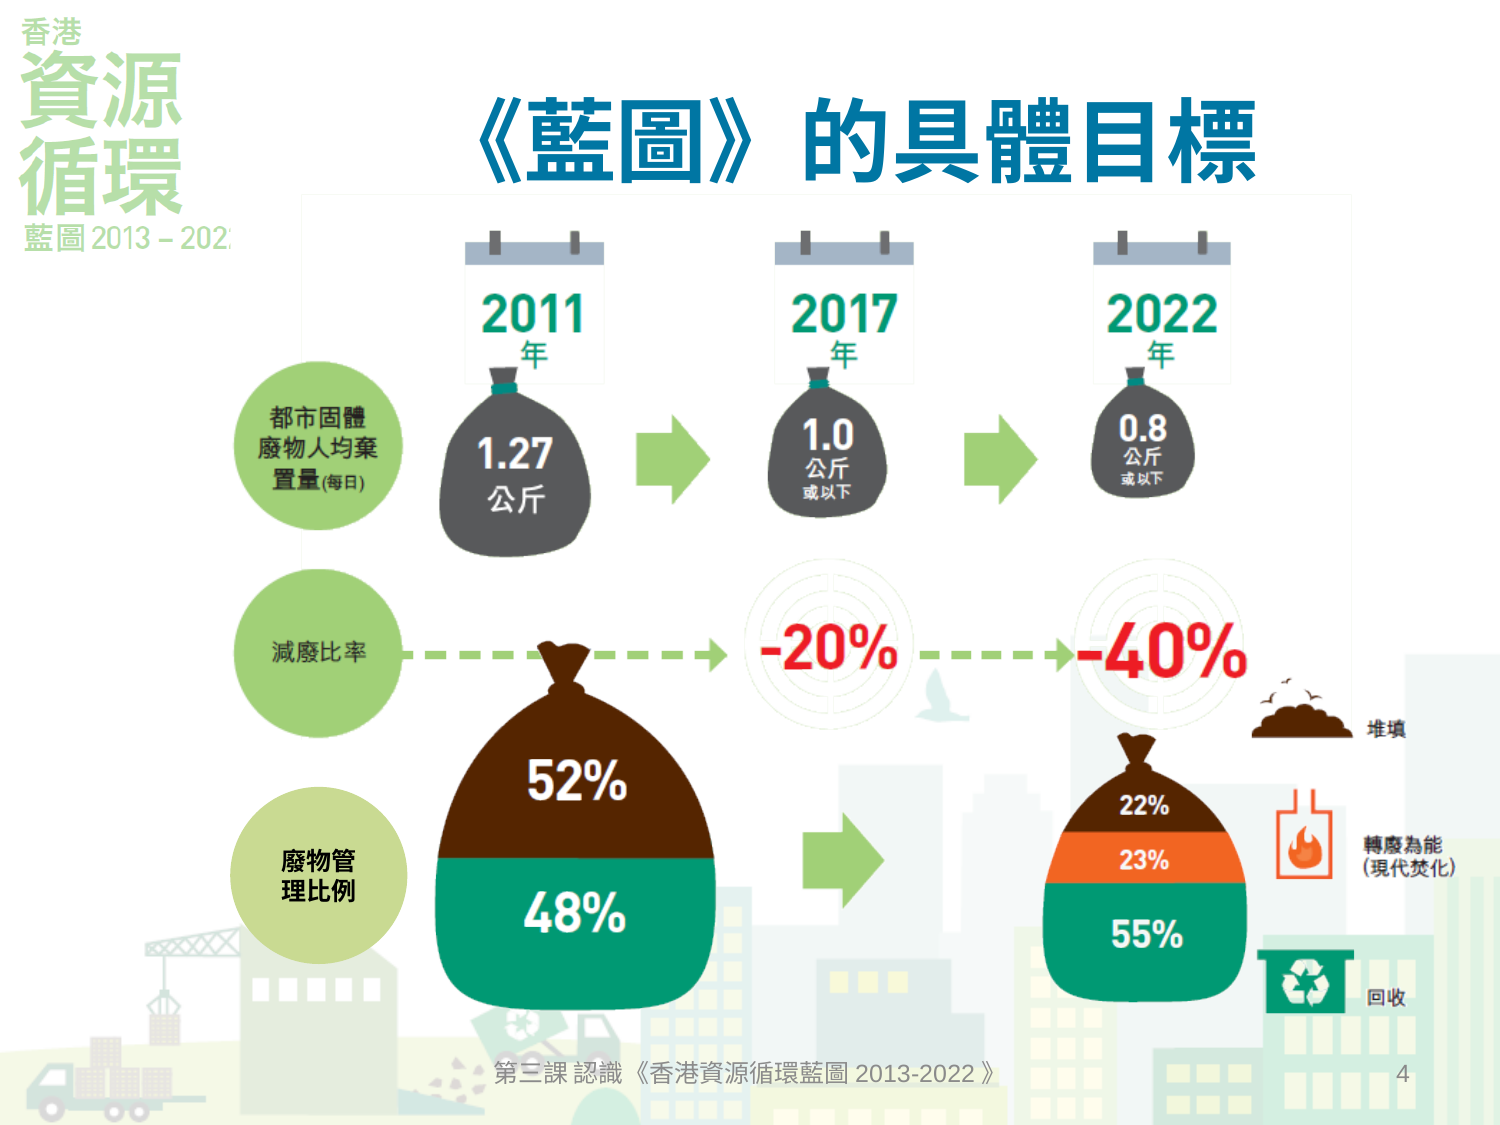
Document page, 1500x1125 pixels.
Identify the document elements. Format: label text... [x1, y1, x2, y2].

picture [796, 786, 892, 965]
title 《藍圖》的具體目標 [265, 44, 1426, 233]
footer 第三課 認識《香港資源循環藍圖2013-2022》 [442, 1042, 1058, 1103]
text_box 廢物管理比例 [228, 784, 410, 967]
slide_number 4 [1074, 1042, 1425, 1103]
picture [229, 192, 1459, 1036]
